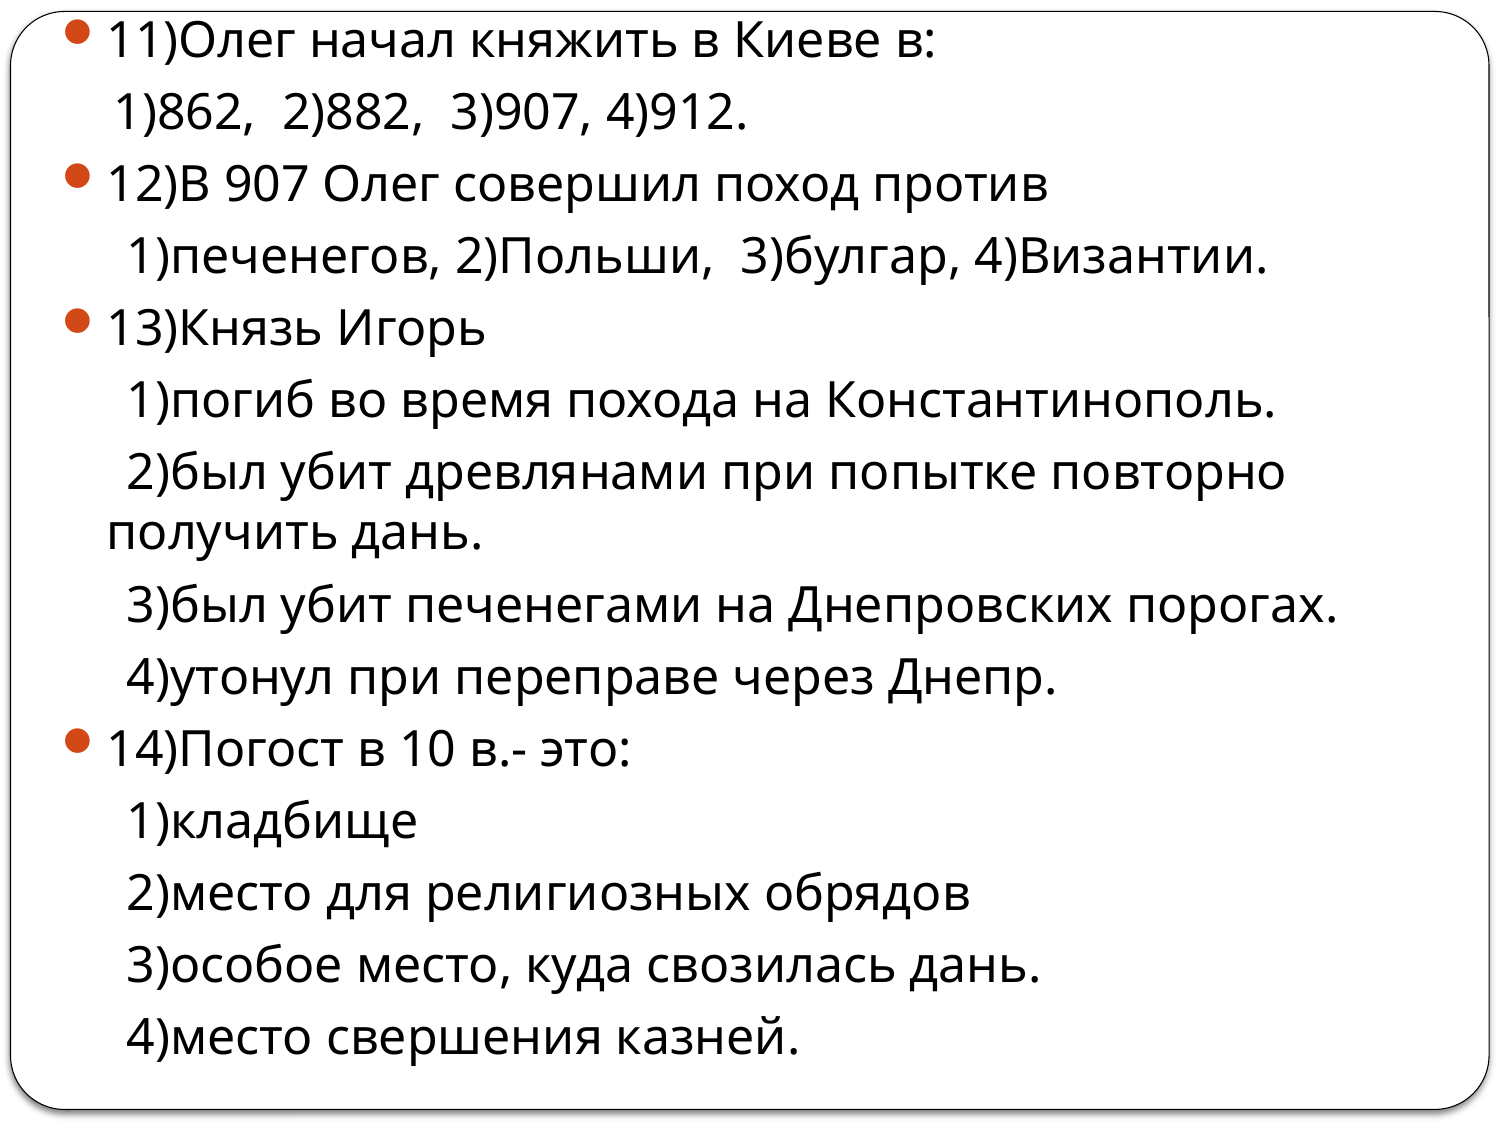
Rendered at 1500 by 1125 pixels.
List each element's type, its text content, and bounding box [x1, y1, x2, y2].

list 11)Олег начал княжить в Киеве в: 1)862, 2)882, 3)907, 4)912. 12)В 907 Олег совершил поход против 1)печенегов, 2)Польши, 3)булгар, 4)Византии. 13)Князь Игорь 1)погиб во время похода на Константинополь. 2)был убит древлянами при попытке повторно получить дань. 3)был убит печенегами на Днепровских порогах. 4)утонул при переправе через Днепр. 14)Погост в 10 в.- это: 1)кладбище 2)место для религиозных обрядов 3)особое место, куда свозилась дань. 4)место свершения казней. [46, 0, 1425, 1079]
